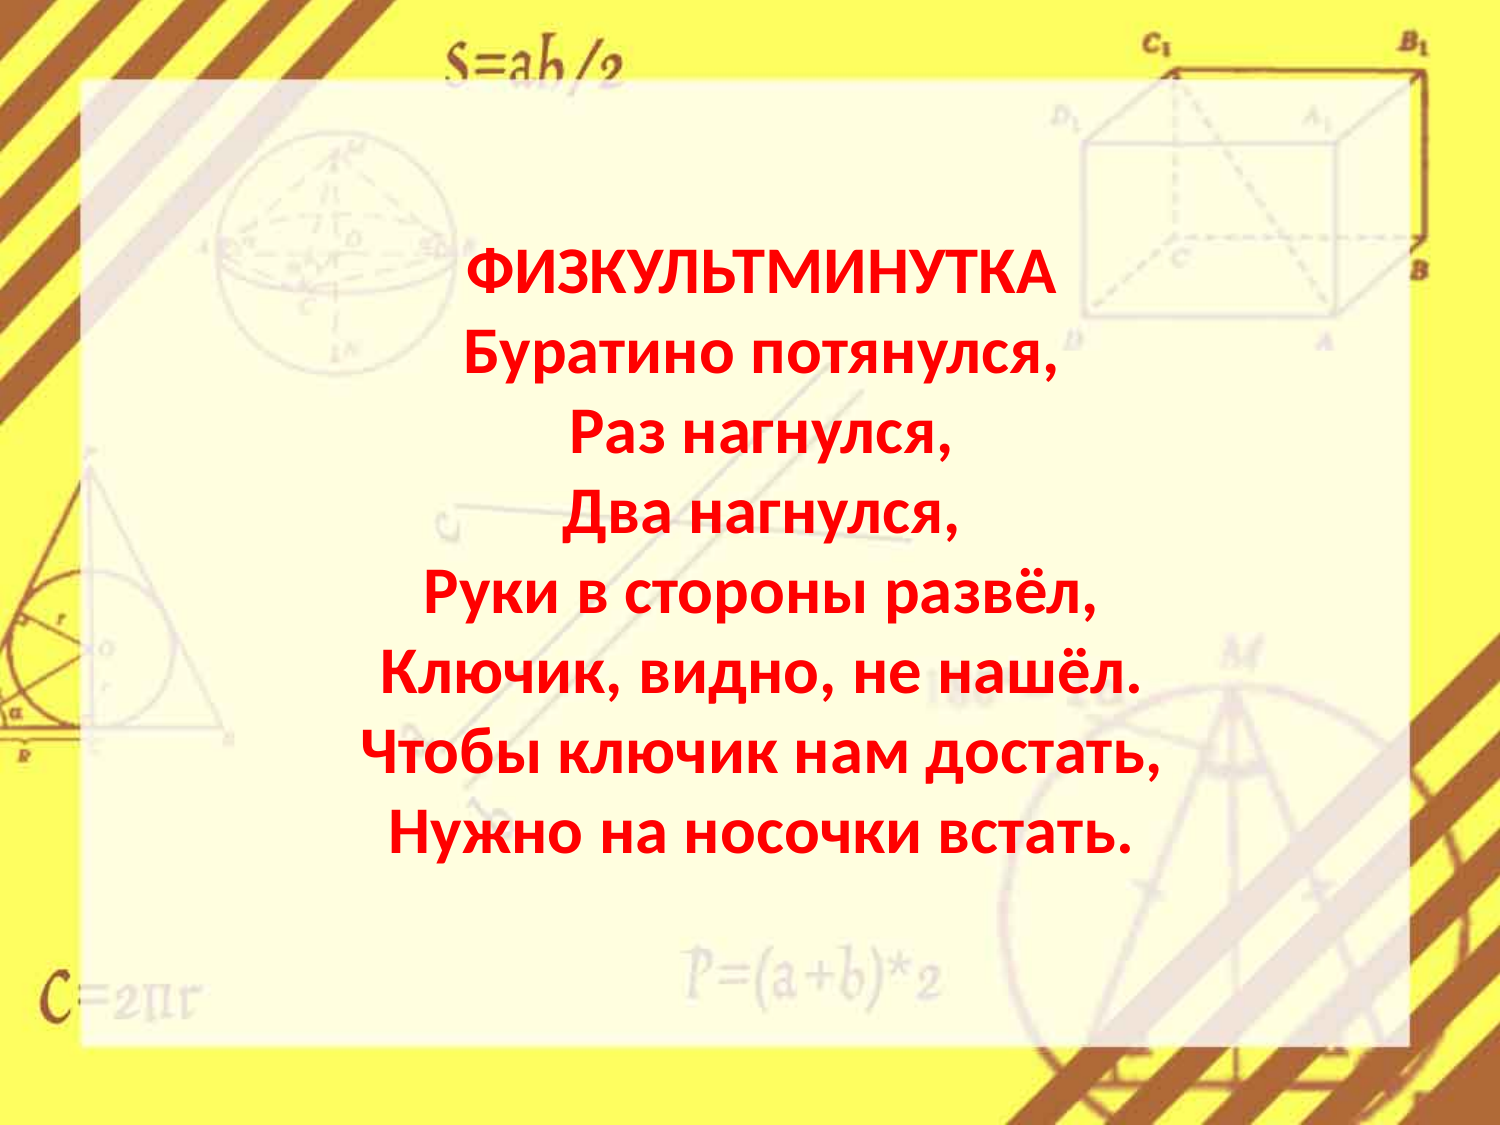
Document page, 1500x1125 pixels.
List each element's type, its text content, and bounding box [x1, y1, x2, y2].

picture [0, 0, 1500, 1125]
text_box ФИЗКУЛЬТМИНУТКА Буратино потянулся, Раз нагнулся, Два нагнулся, Руки в стороны развёл, Ключик, видно, не нашёл. Чтобы ключик нам достать, Нужно на носочки встать. [324, 219, 1199, 1015]
